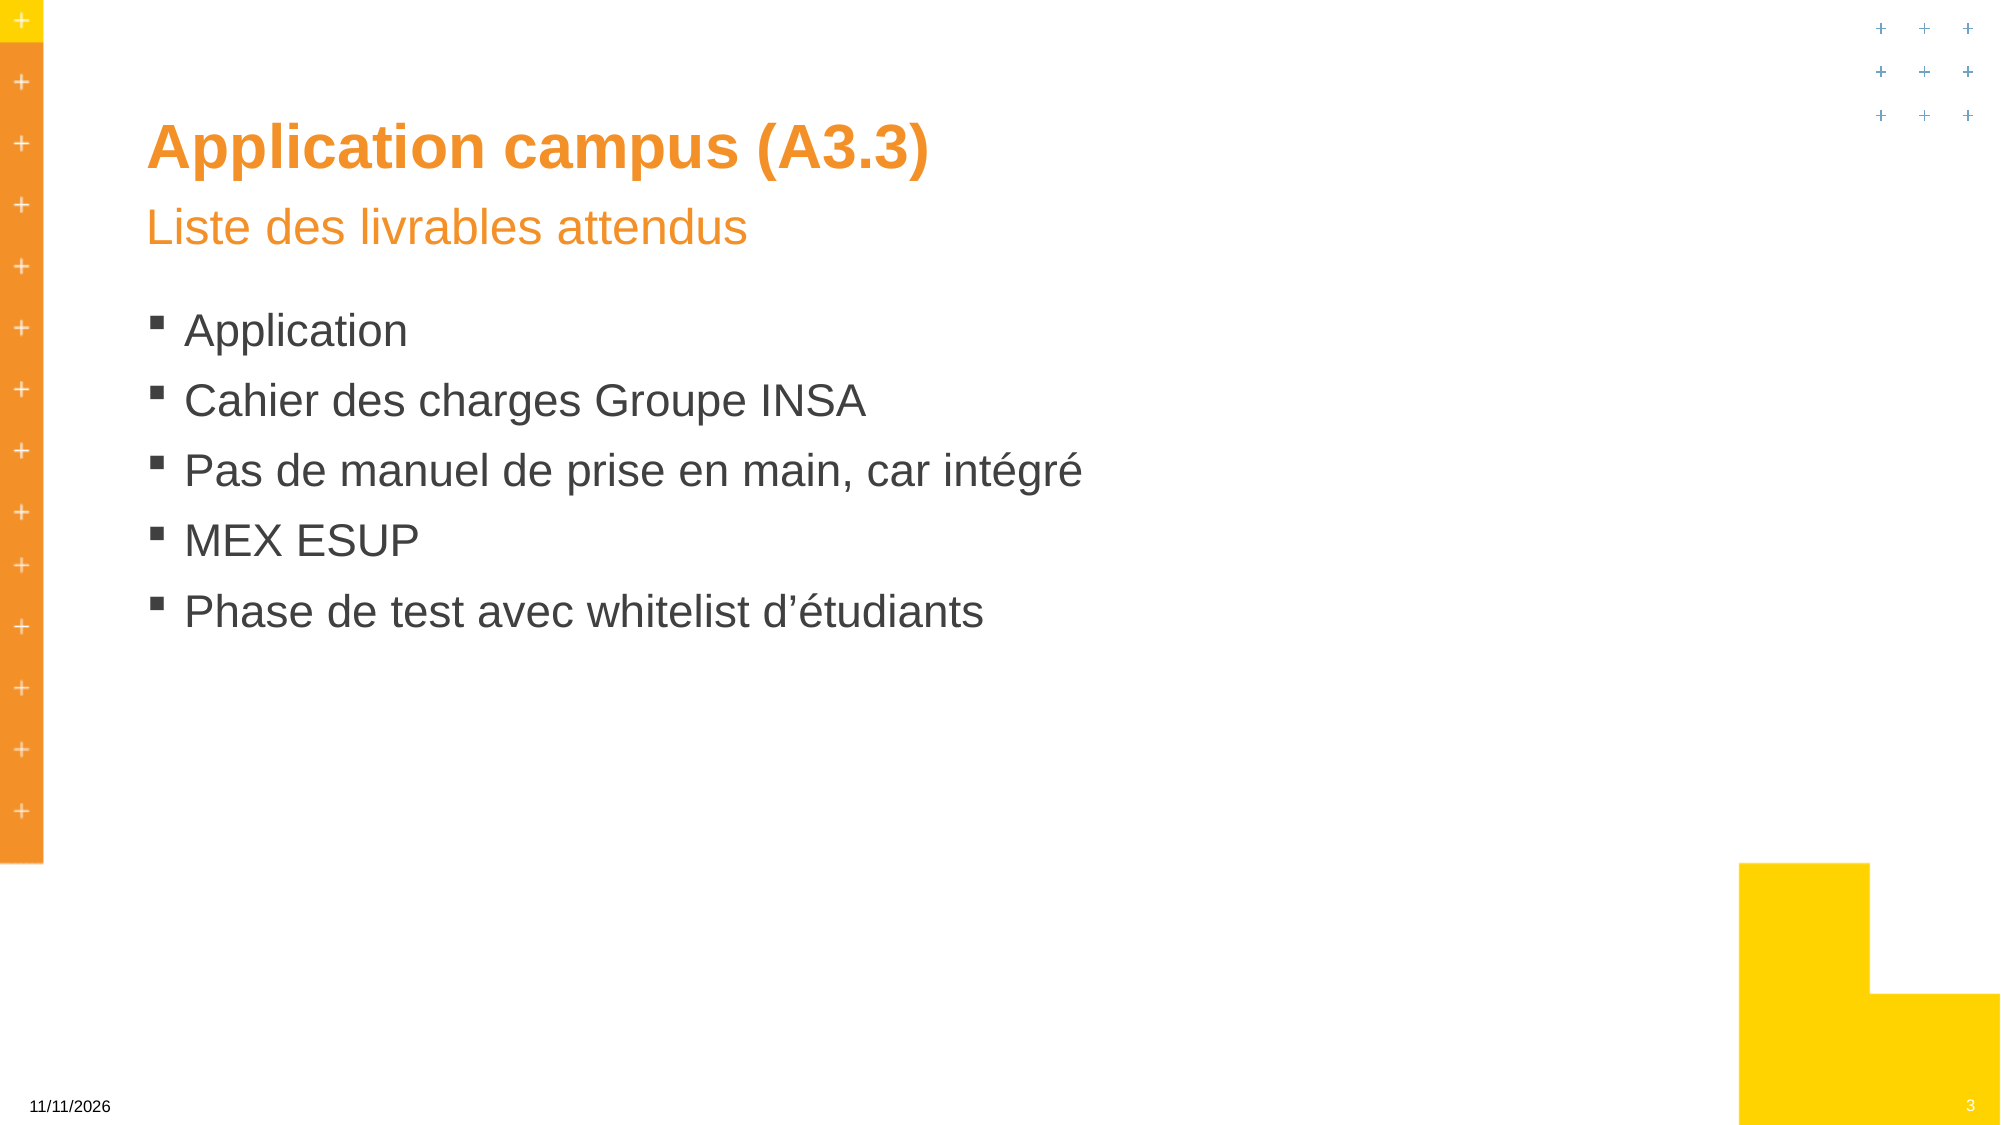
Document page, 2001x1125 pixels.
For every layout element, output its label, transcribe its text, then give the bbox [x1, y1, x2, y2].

text_box Liste des livrables attendus [145, 201, 1851, 294]
picture [0, 0, 2001, 1125]
list Application Cahier des charges Groupe INSA Pas de manuel de prise en main, car intégré MEX ESUP Phase de test avec whitelist d’étudiants [146, 306, 1734, 1014]
slide_number 3 [1531, 1084, 1982, 1125]
title Application campus (A3.3) [146, 114, 1855, 208]
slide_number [23, 1085, 474, 1125]
